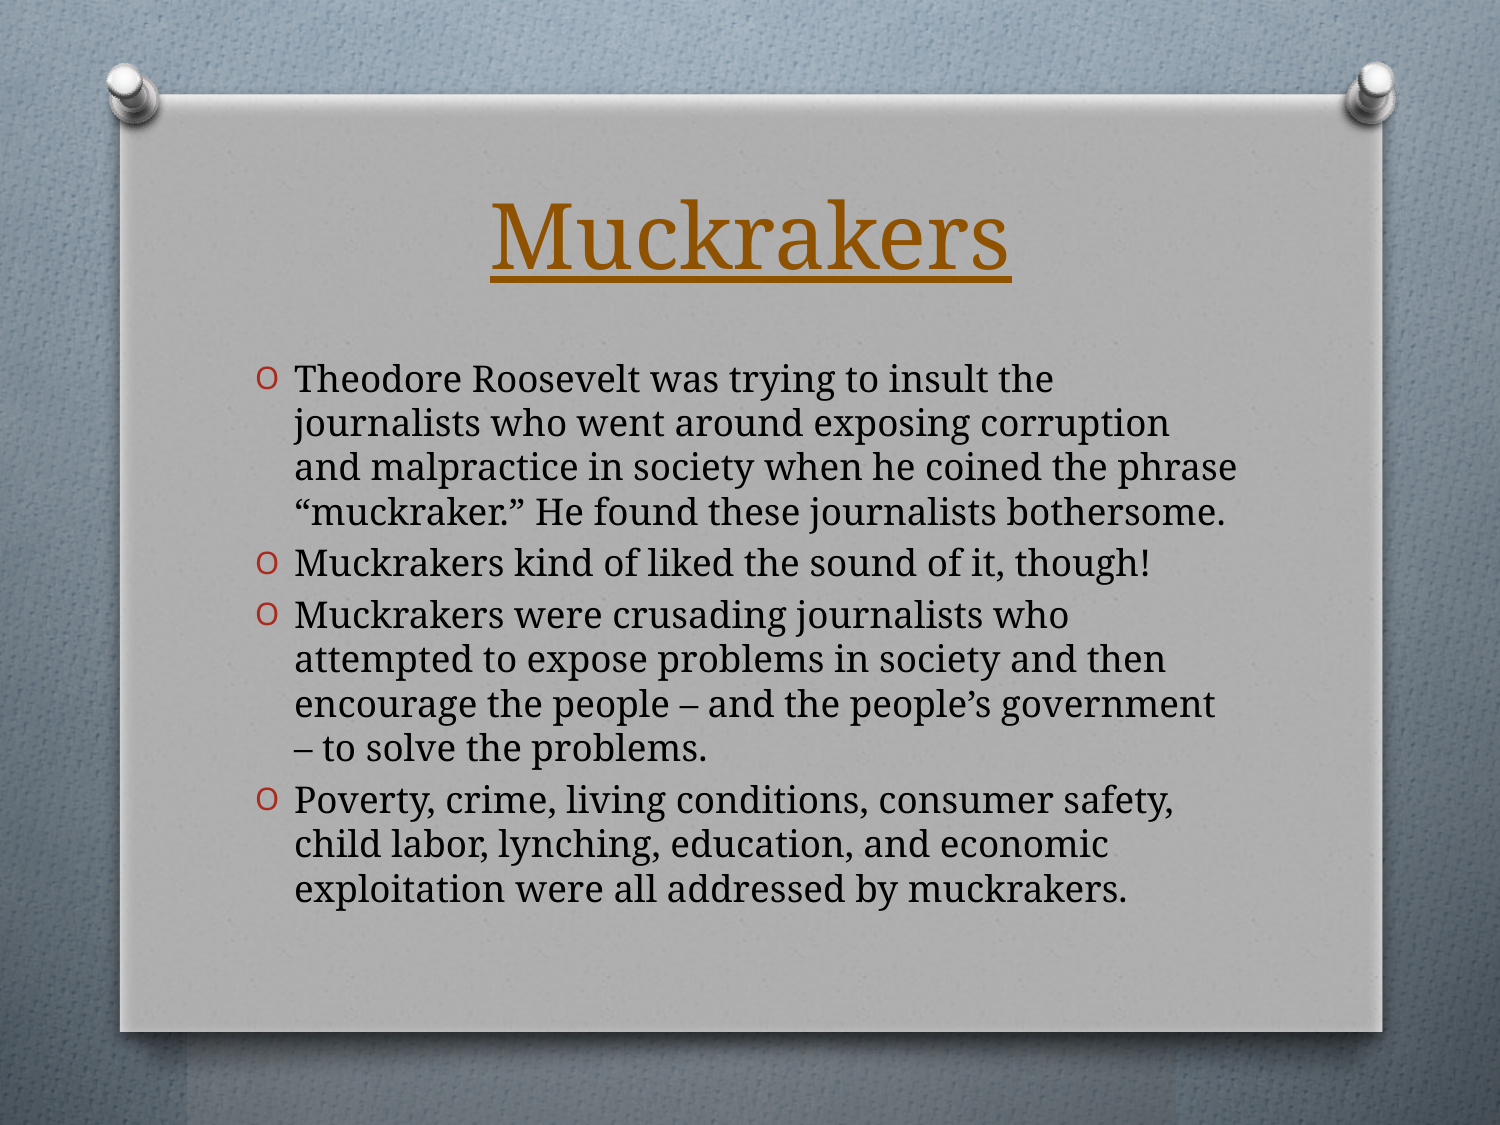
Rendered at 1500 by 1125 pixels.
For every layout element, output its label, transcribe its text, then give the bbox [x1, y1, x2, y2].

picture [75, 29, 198, 153]
title Muckrakers [179, 134, 1323, 332]
picture [1317, 35, 1439, 156]
list Theodore Roosevelt was trying to insult the journalists who went around exposing corruption and malpractice in society when he coined the phrase “muckraker.” He found these journalists bothersome. Muckrakers kind of liked the sound of it, though! Muckrakers were crusading journalists who attempted to expose problems in society and then encourage the people – and the people’s government – to solve the problems. Poverty, crime, living conditions, consumer safety, child labor, lynching, education, and economic exploitation were all addressed by muckrakers. [240, 347, 1257, 939]
